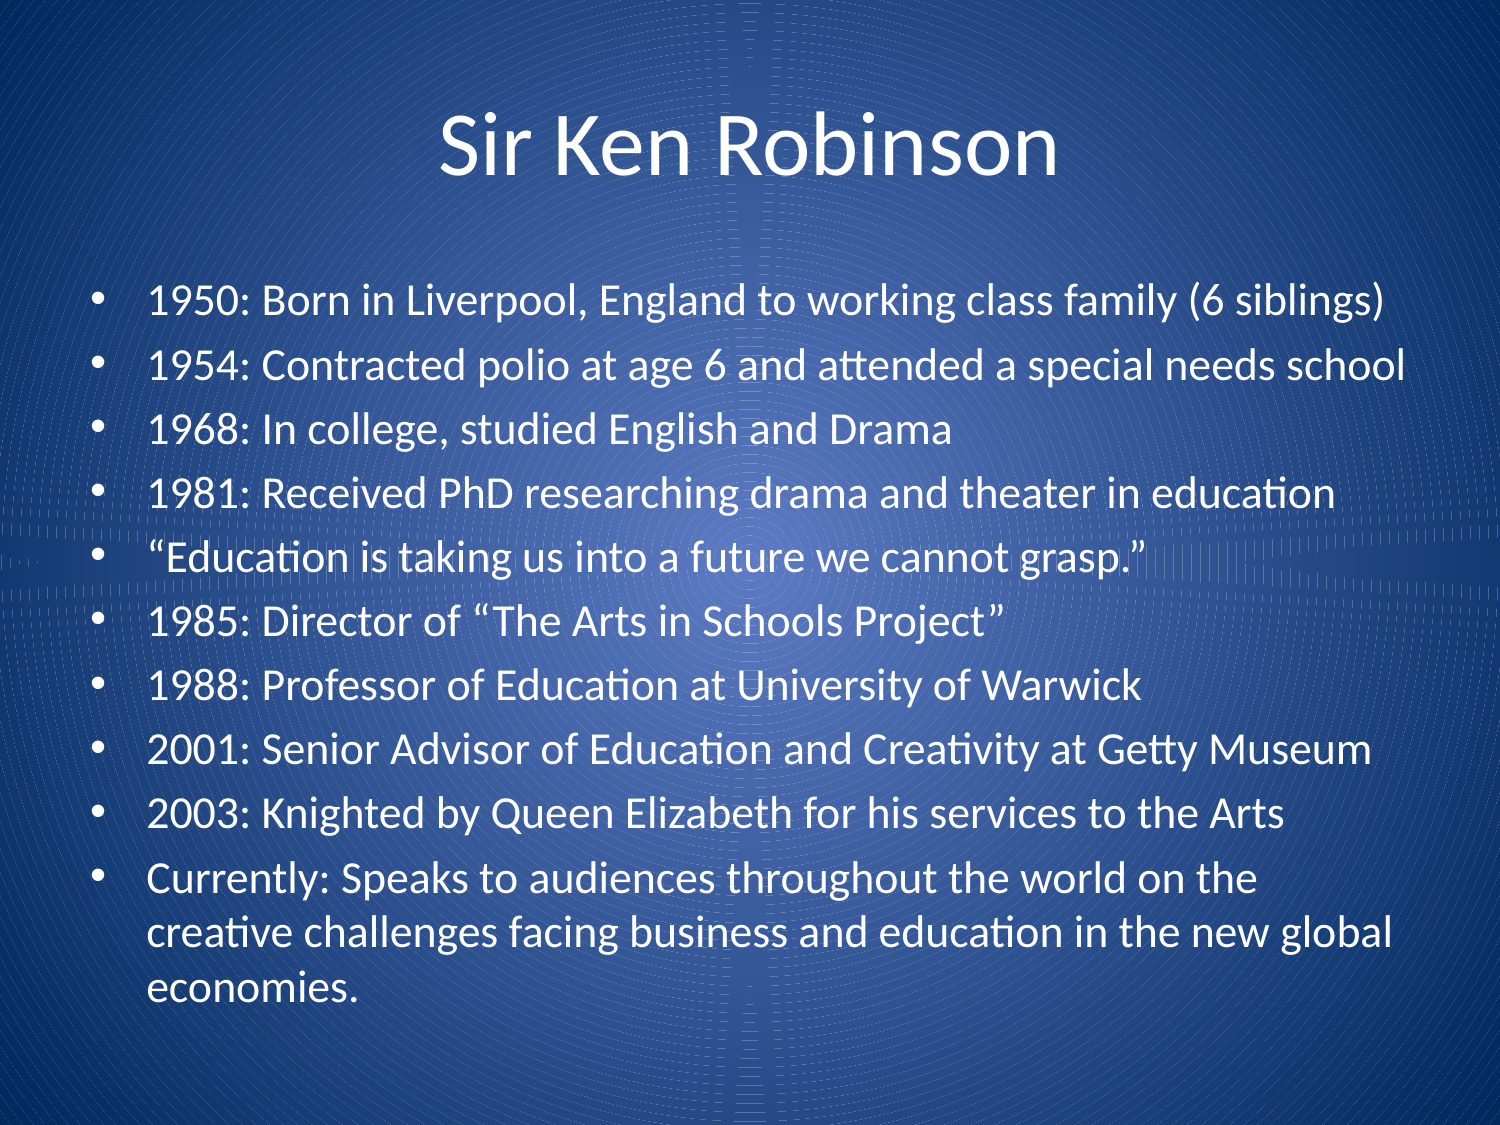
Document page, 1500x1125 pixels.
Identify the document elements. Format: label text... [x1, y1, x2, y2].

title Sir Ken Robinson [75, 45, 1425, 233]
list 1950: Born in Liverpool, England to working class family (6 siblings) 1954: Contracted polio at age 6 and attended a special needs school 1968: In college, studied English and Drama 1981: Received PhD researching drama and theater in education “Education is taking us into a future we cannot grasp.” 1985: Director of “The Arts in Schools Project” 1988: Professor of Education at University of Warwick 2001: Senior Advisor of Education and Creativity at Getty Museum 2003: Knighted by Queen Elizabeth for his services to the Arts Currently: Speaks to audiences throughout the world on the creative challenges facing business and education in the new global economies. [75, 262, 1425, 1005]
